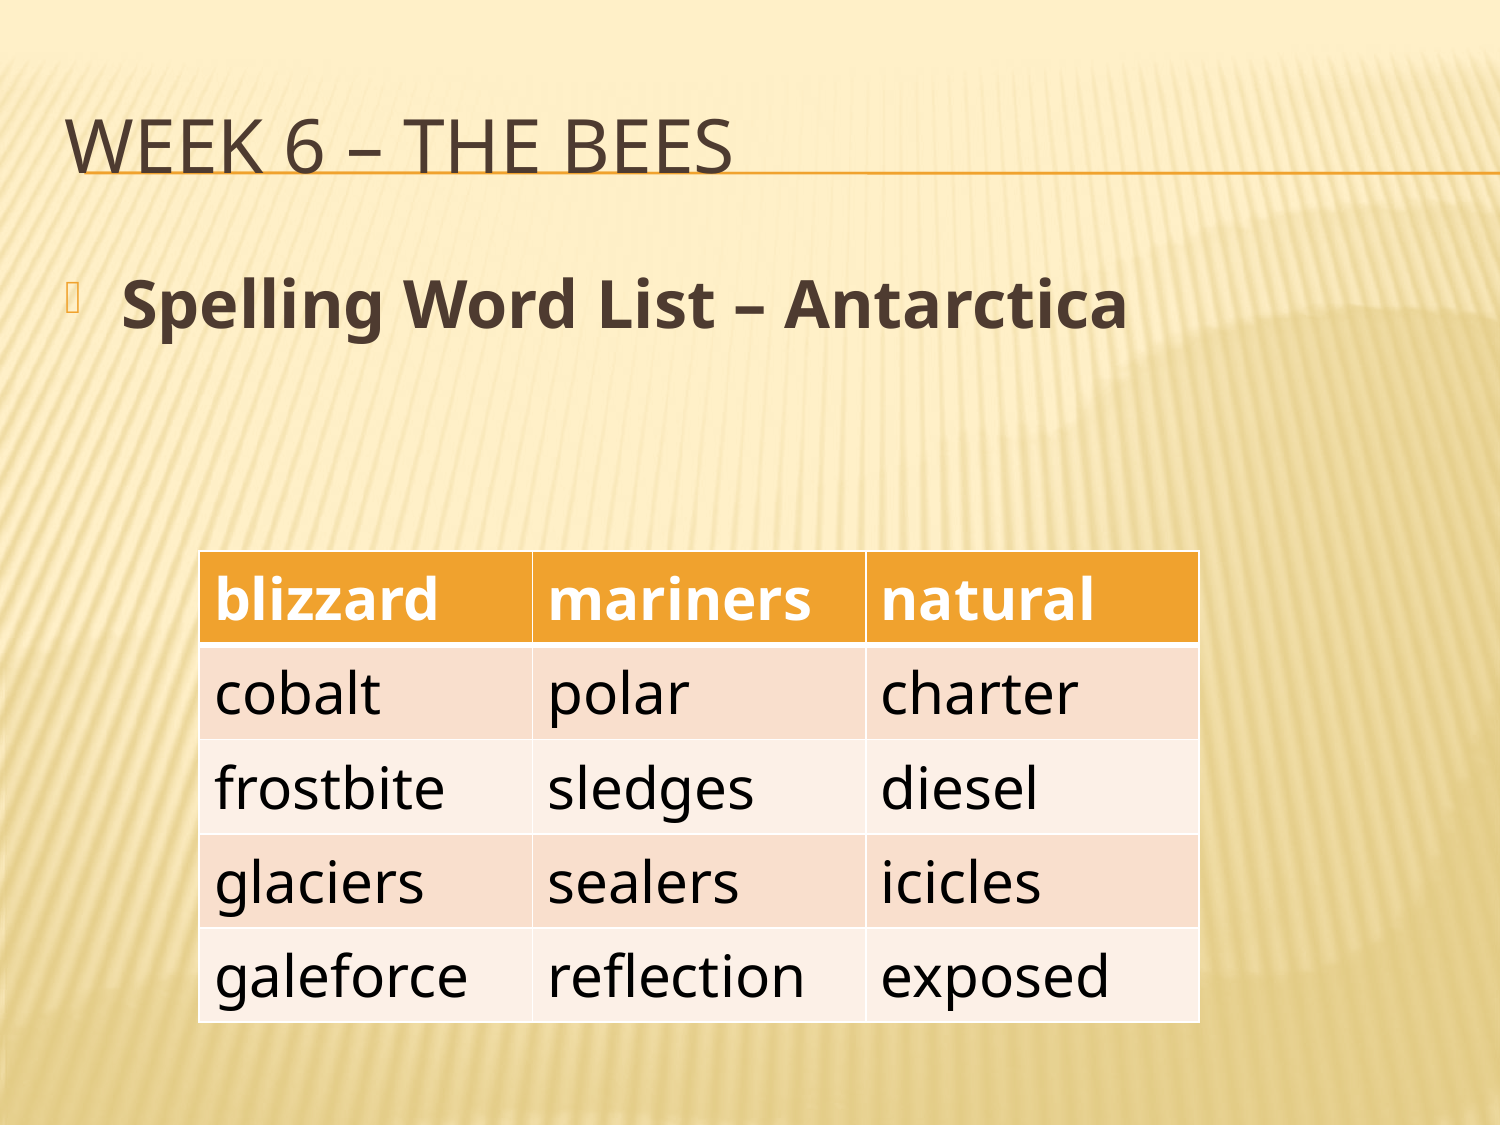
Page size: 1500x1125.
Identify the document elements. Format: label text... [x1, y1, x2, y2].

table_cell sealers [533, 835, 865, 927]
table_cell polar [533, 648, 865, 739]
title Week 6 – The bees [50, 75, 1475, 213]
table_cell galeforce [200, 929, 532, 1021]
table_header mariners [533, 552, 865, 642]
table_cell sledges [533, 740, 865, 833]
table_cell icicles [867, 835, 1198, 927]
table_cell exposed [867, 929, 1198, 1021]
table_cell glaciers [200, 835, 532, 927]
table_cell charter [867, 648, 1198, 739]
table_cell cobalt [200, 648, 532, 739]
table_cell reflection [533, 929, 865, 1021]
table_cell frostbite [200, 740, 532, 833]
table_header blizzard [200, 552, 532, 642]
table_header natural [867, 552, 1198, 642]
table_cell diesel [867, 740, 1198, 833]
list Spelling Word List – Antarctica [50, 254, 1475, 998]
